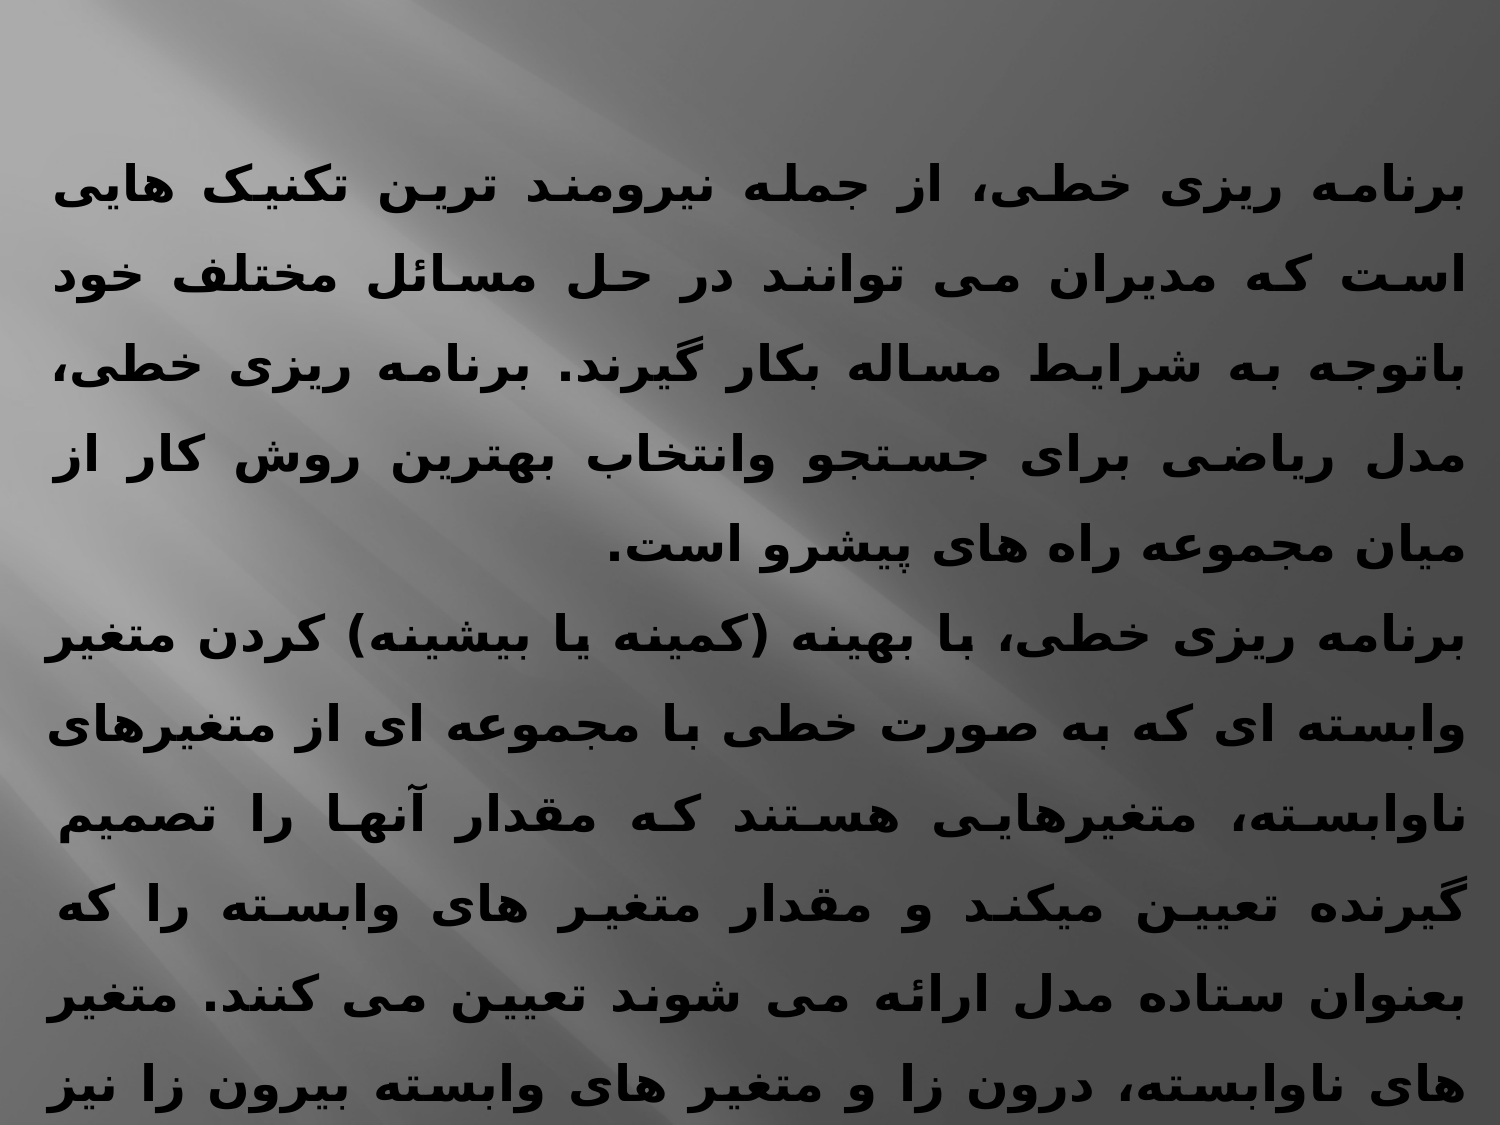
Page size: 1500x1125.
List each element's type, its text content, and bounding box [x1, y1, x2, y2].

text_box برنامه ریزی خطی، از جمله نیرومند ترین تکنیک هایی است که مدیران می توانند در حل مسائل مختلف خود باتوجه به شرایط مساله بکار گیرند. برنامه ریزی خطی، مدل ریاضی برای جستجو وانتخاب بهترین روش کار از میان مجموعه راه های پیشرو است. برنامه ریزی خطی، با بهینه (کمینه یا بیشینه) کردن متغیر وابسته ای که به صورت خطی با مجموعه ای از متغیرهای ناوابسته، متغیرهایی هستند که مقدار آنها را تصمیم گیرنده تعیین میکند و مقدار متغیر های وابسته را که بعنوان ستاده مدل ارائه می شوند تعیین می کنند. متغیر های ناوابسته، درون زا و متغیر های وابسته بیرون زا نیز نامیده می شوند. [29, 113, 1483, 1125]
